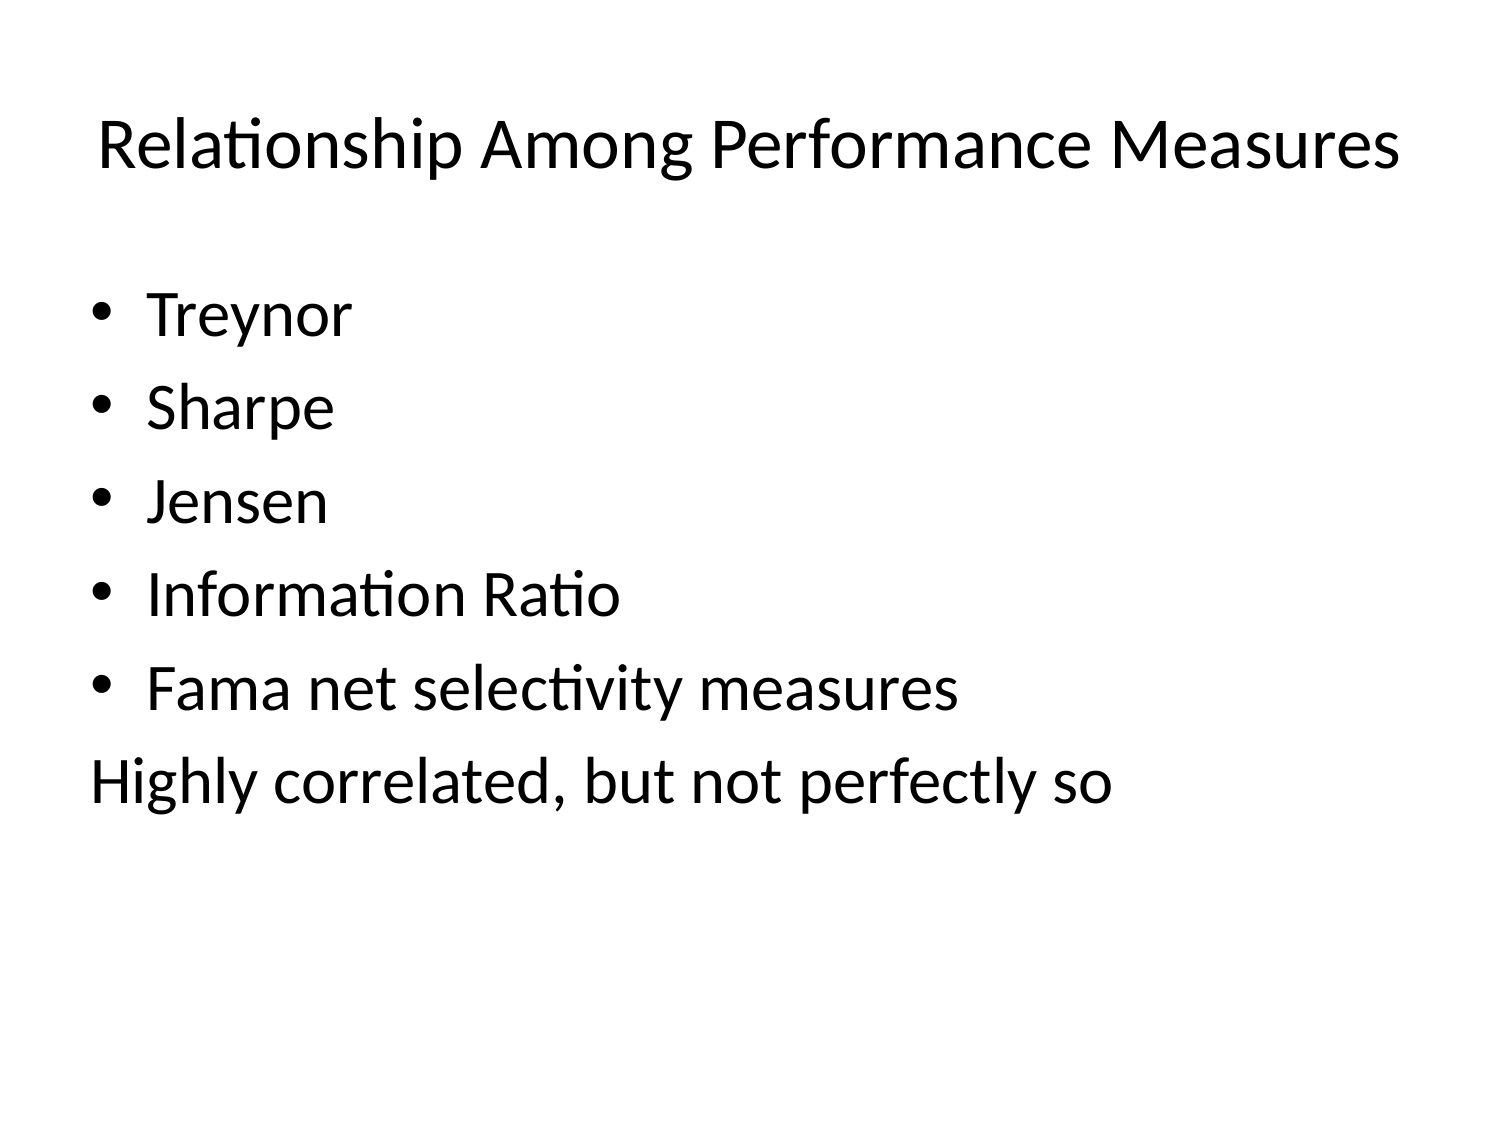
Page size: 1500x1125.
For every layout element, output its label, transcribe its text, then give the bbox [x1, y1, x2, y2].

title Relationship Among Performance Measures [75, 45, 1425, 233]
list Treynor Sharpe Jensen Information Ratio Fama net selectivity measures Highly correlated, but not perfectly so [75, 262, 1425, 1005]
